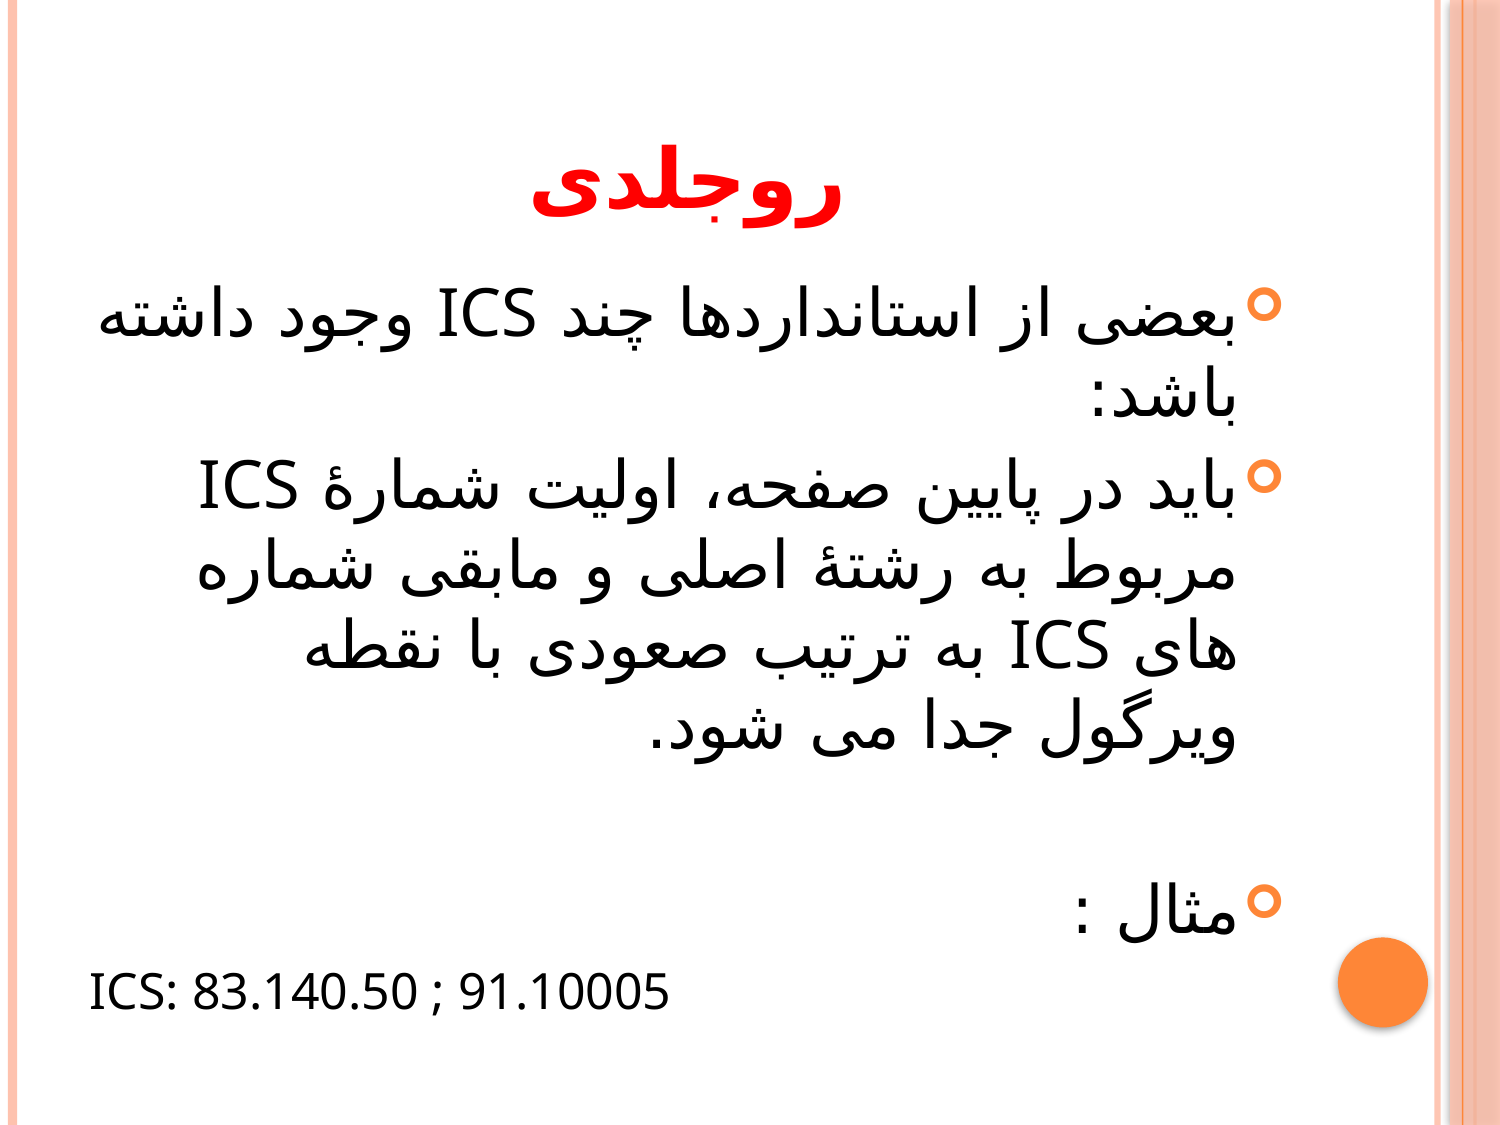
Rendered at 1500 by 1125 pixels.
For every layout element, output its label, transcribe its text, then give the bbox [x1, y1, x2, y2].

list بعضی از استانداردها چند ICS وجود داشته باشد: باید در پایین صفحه، اولیت شمارۀ ICS مربوط به رشتۀ اصلی و مابقی شماره های ICS به ترتیب صعودی با نقطه ویرگول جدا می شود. مثال : ICS: 83.140.50 ; 91.10005 [75, 262, 1300, 1062]
title روجلدی [75, 45, 1300, 233]
